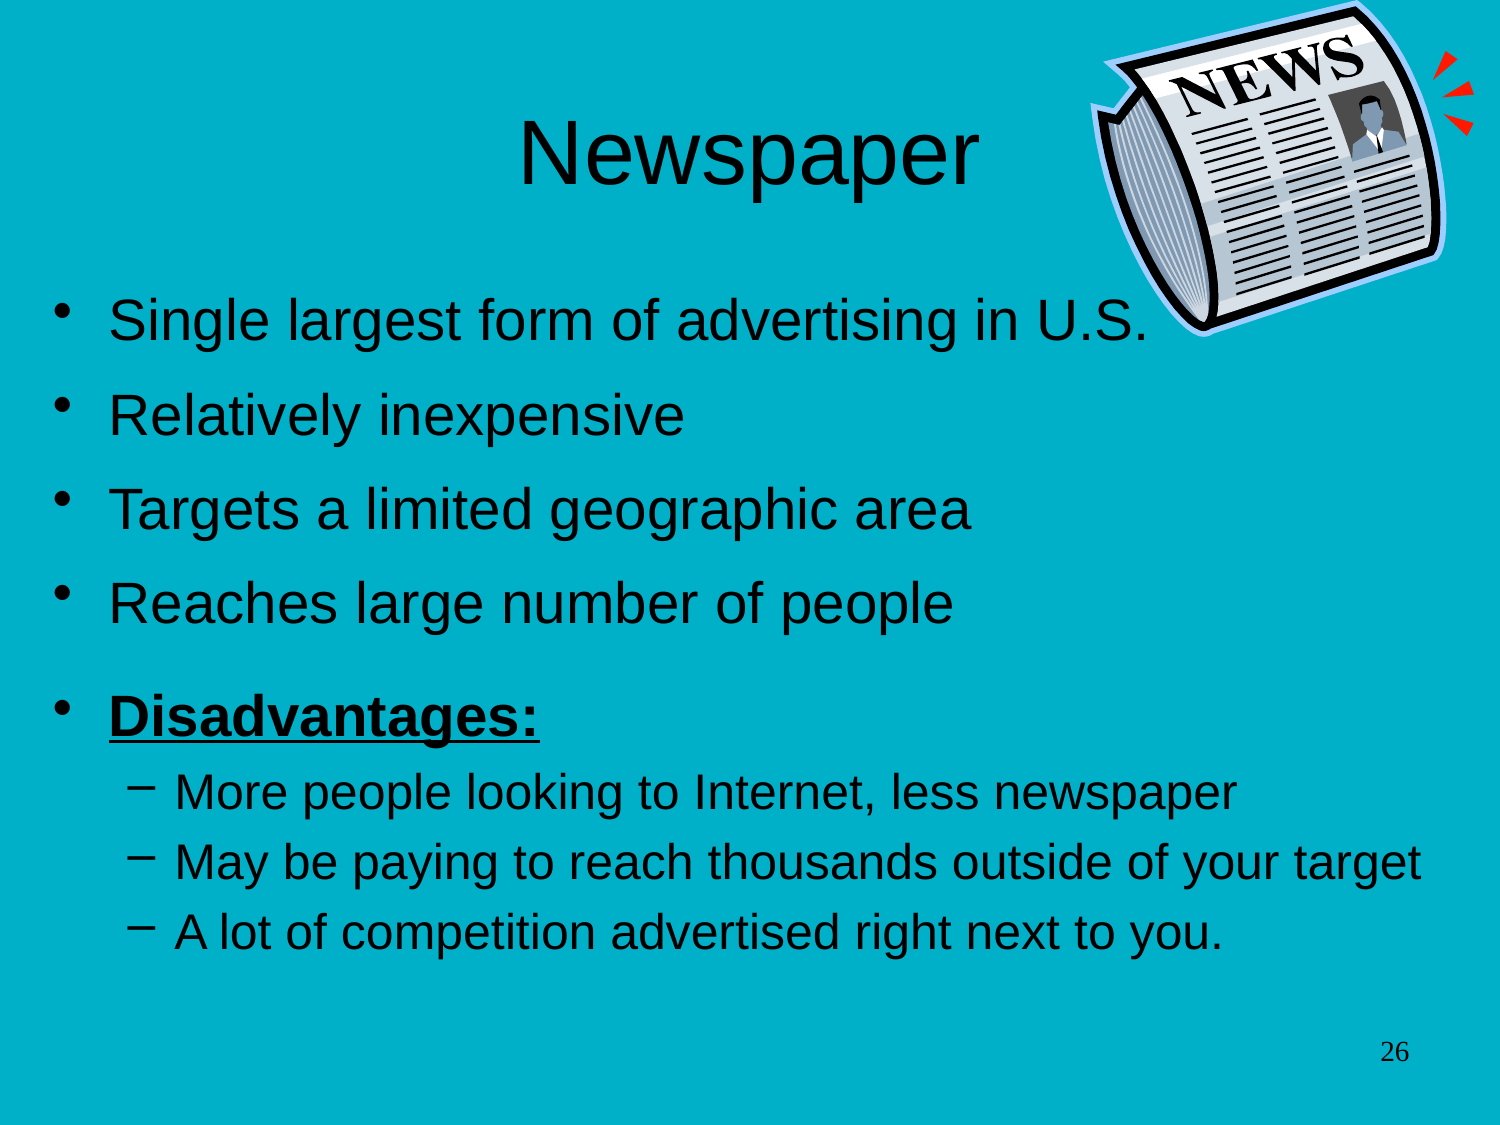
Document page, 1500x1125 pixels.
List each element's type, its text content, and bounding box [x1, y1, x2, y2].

title Newspaper [74, 44, 1085, 251]
list Single largest form of advertising in U.S. Relatively inexpensive Targets a limited geographic area Reaches large number of people Disadvantages: More people looking to Internet, less newspaper May be paying to reach thousands outside of your target A lot of competition advertised right next to you. [37, 274, 1463, 1026]
slide_number 26 [1074, 1026, 1426, 1103]
picture [1090, 0, 1475, 338]
